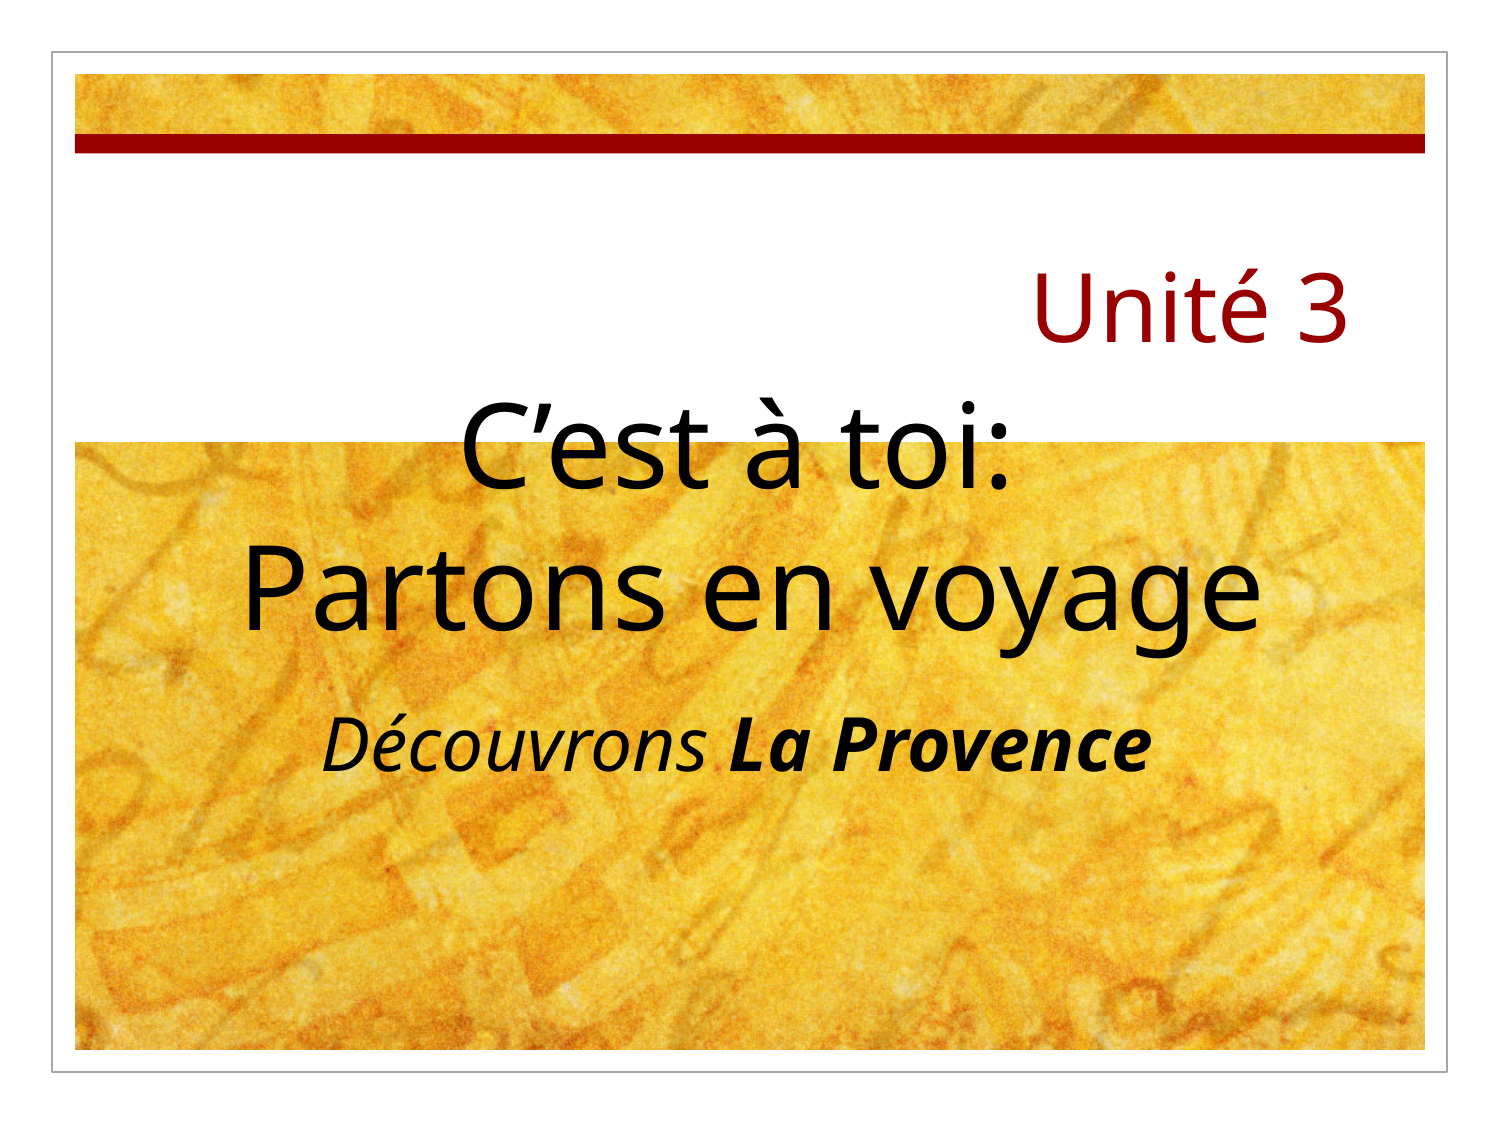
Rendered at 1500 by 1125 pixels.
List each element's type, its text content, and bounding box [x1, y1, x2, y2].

picture [75, 442, 1425, 1050]
picture [75, 74, 1425, 134]
subtitle C’est à toi: Partons en voyage Découvrons La Provence [112, 362, 1392, 815]
title Unité 3 [112, 158, 1392, 362]
